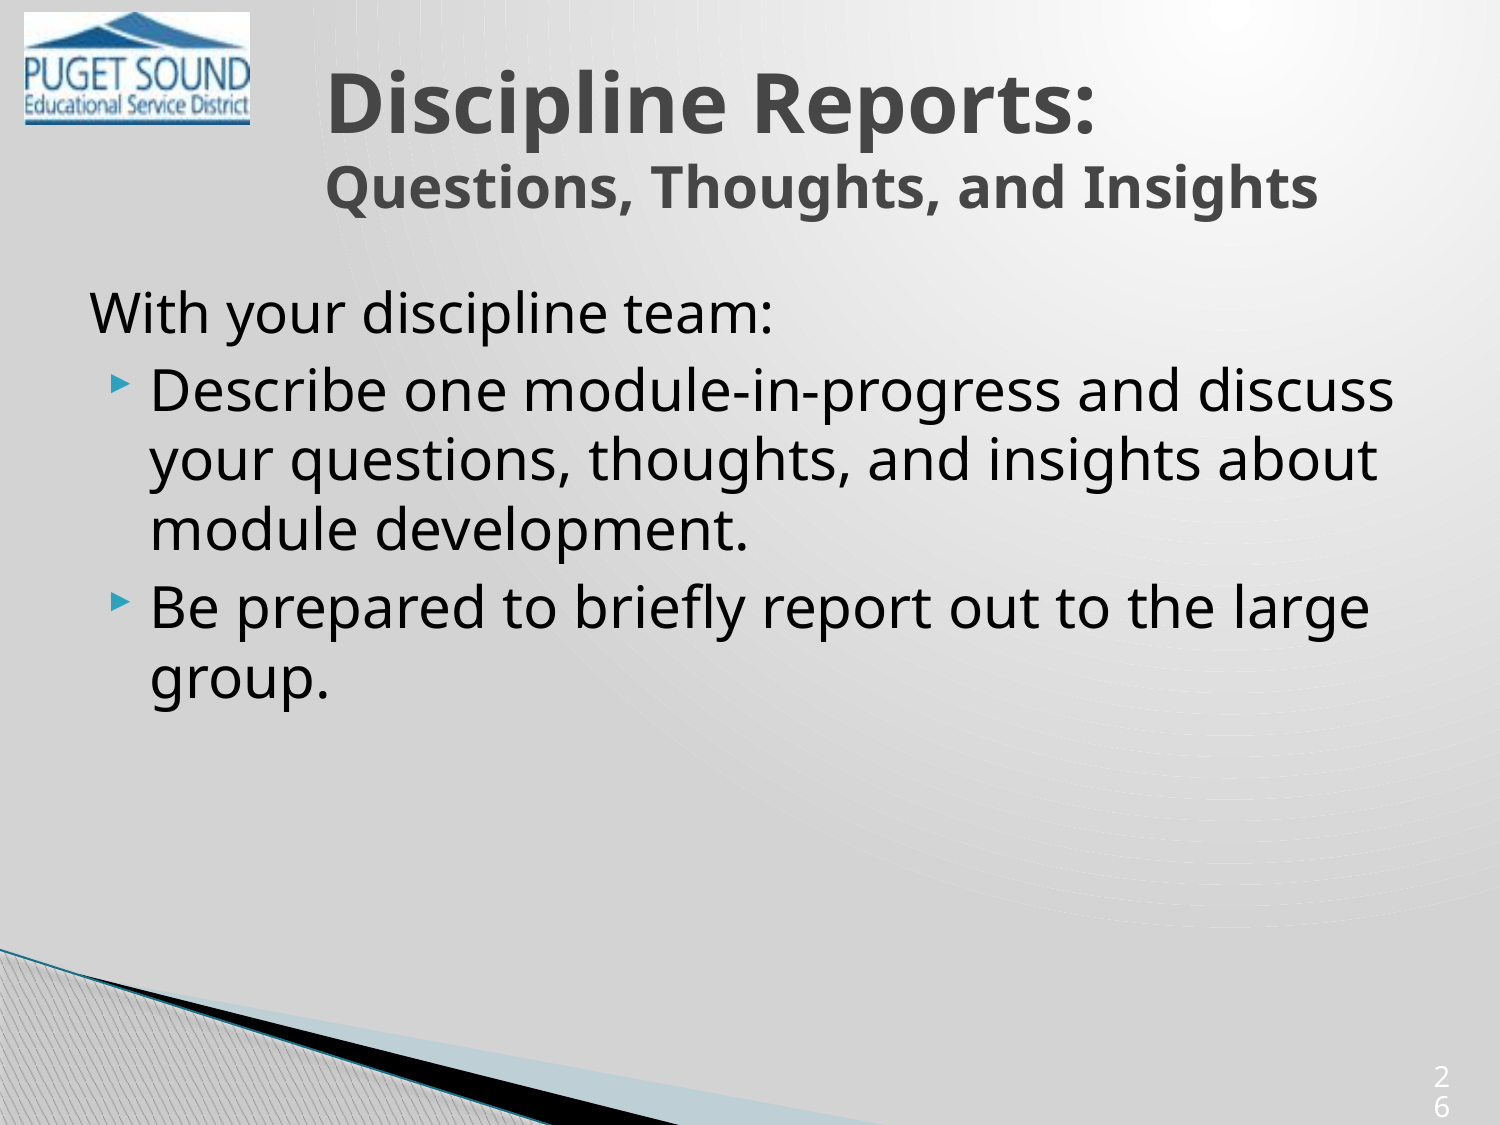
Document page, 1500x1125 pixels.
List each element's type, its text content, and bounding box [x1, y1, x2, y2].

list With your discipline team: Describe one module-in-progress and discuss your questions, thoughts, and insights about module development. Be prepared to briefly report out to the large group. [75, 269, 1425, 978]
slide_number 26 [1418, 1051, 1479, 1112]
picture [24, 12, 250, 125]
title Discipline Reports: Questions, Thoughts, and Insights [309, 91, 1435, 180]
